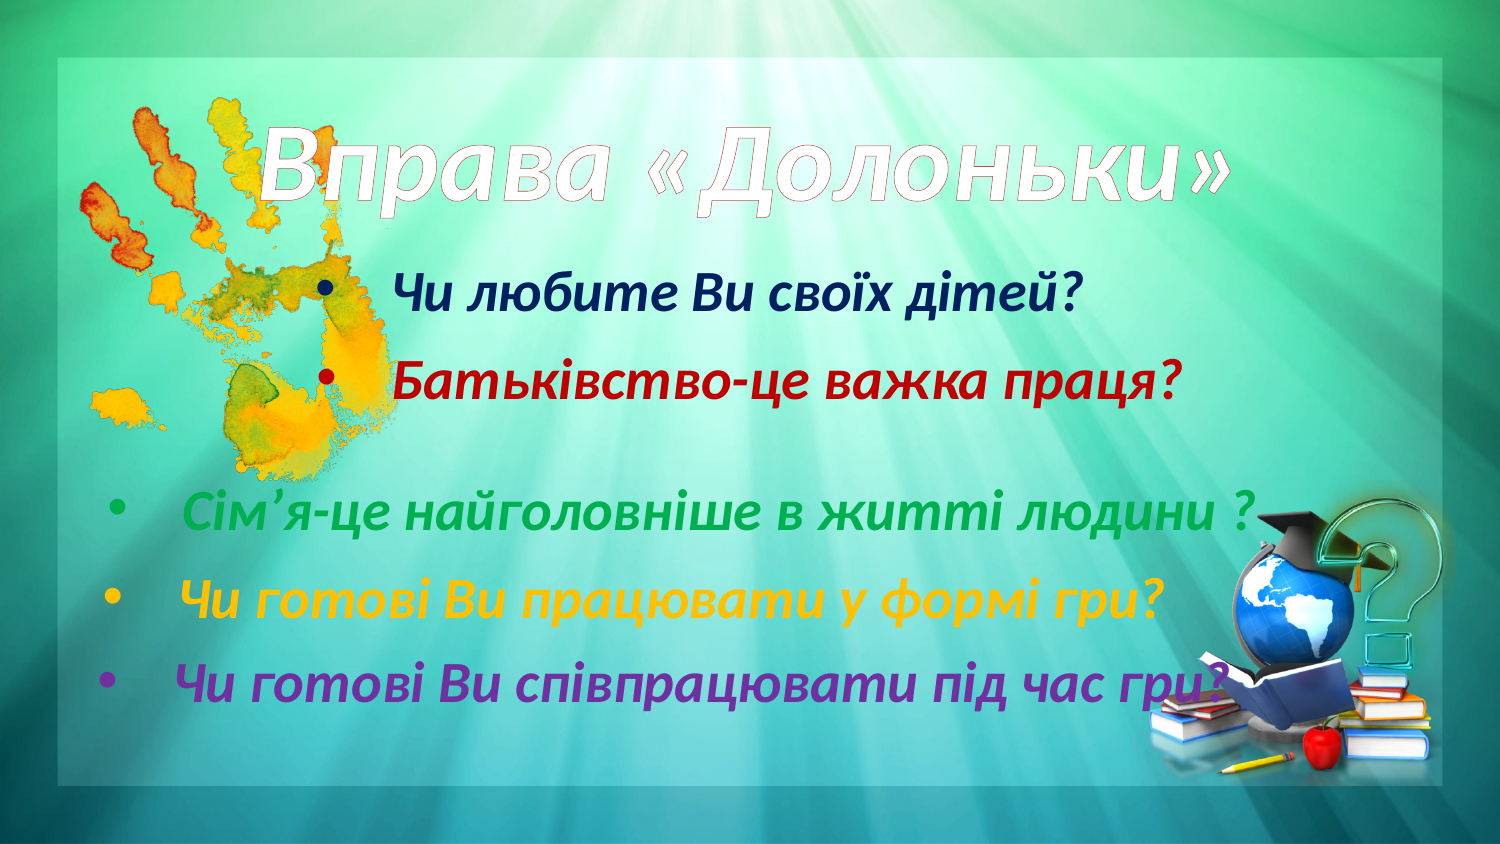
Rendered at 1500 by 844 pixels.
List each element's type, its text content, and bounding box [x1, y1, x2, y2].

text_box Чи готові Ви працювати у формі гри? [75, 552, 1194, 638]
text_box Сім’я-це найголовніше в житті людини ? [88, 464, 1276, 550]
text_box Вправа «Долоньки» [420, 80, 1259, 231]
text_box Батьківство-це важка праця? [426, 333, 1199, 419]
picture [0, 0, 1500, 844]
text_box Чи готові Ви співпрацювати під час гри? [82, 636, 1247, 722]
text_box Чи любите Ви своїх дітей? [426, 245, 1101, 331]
